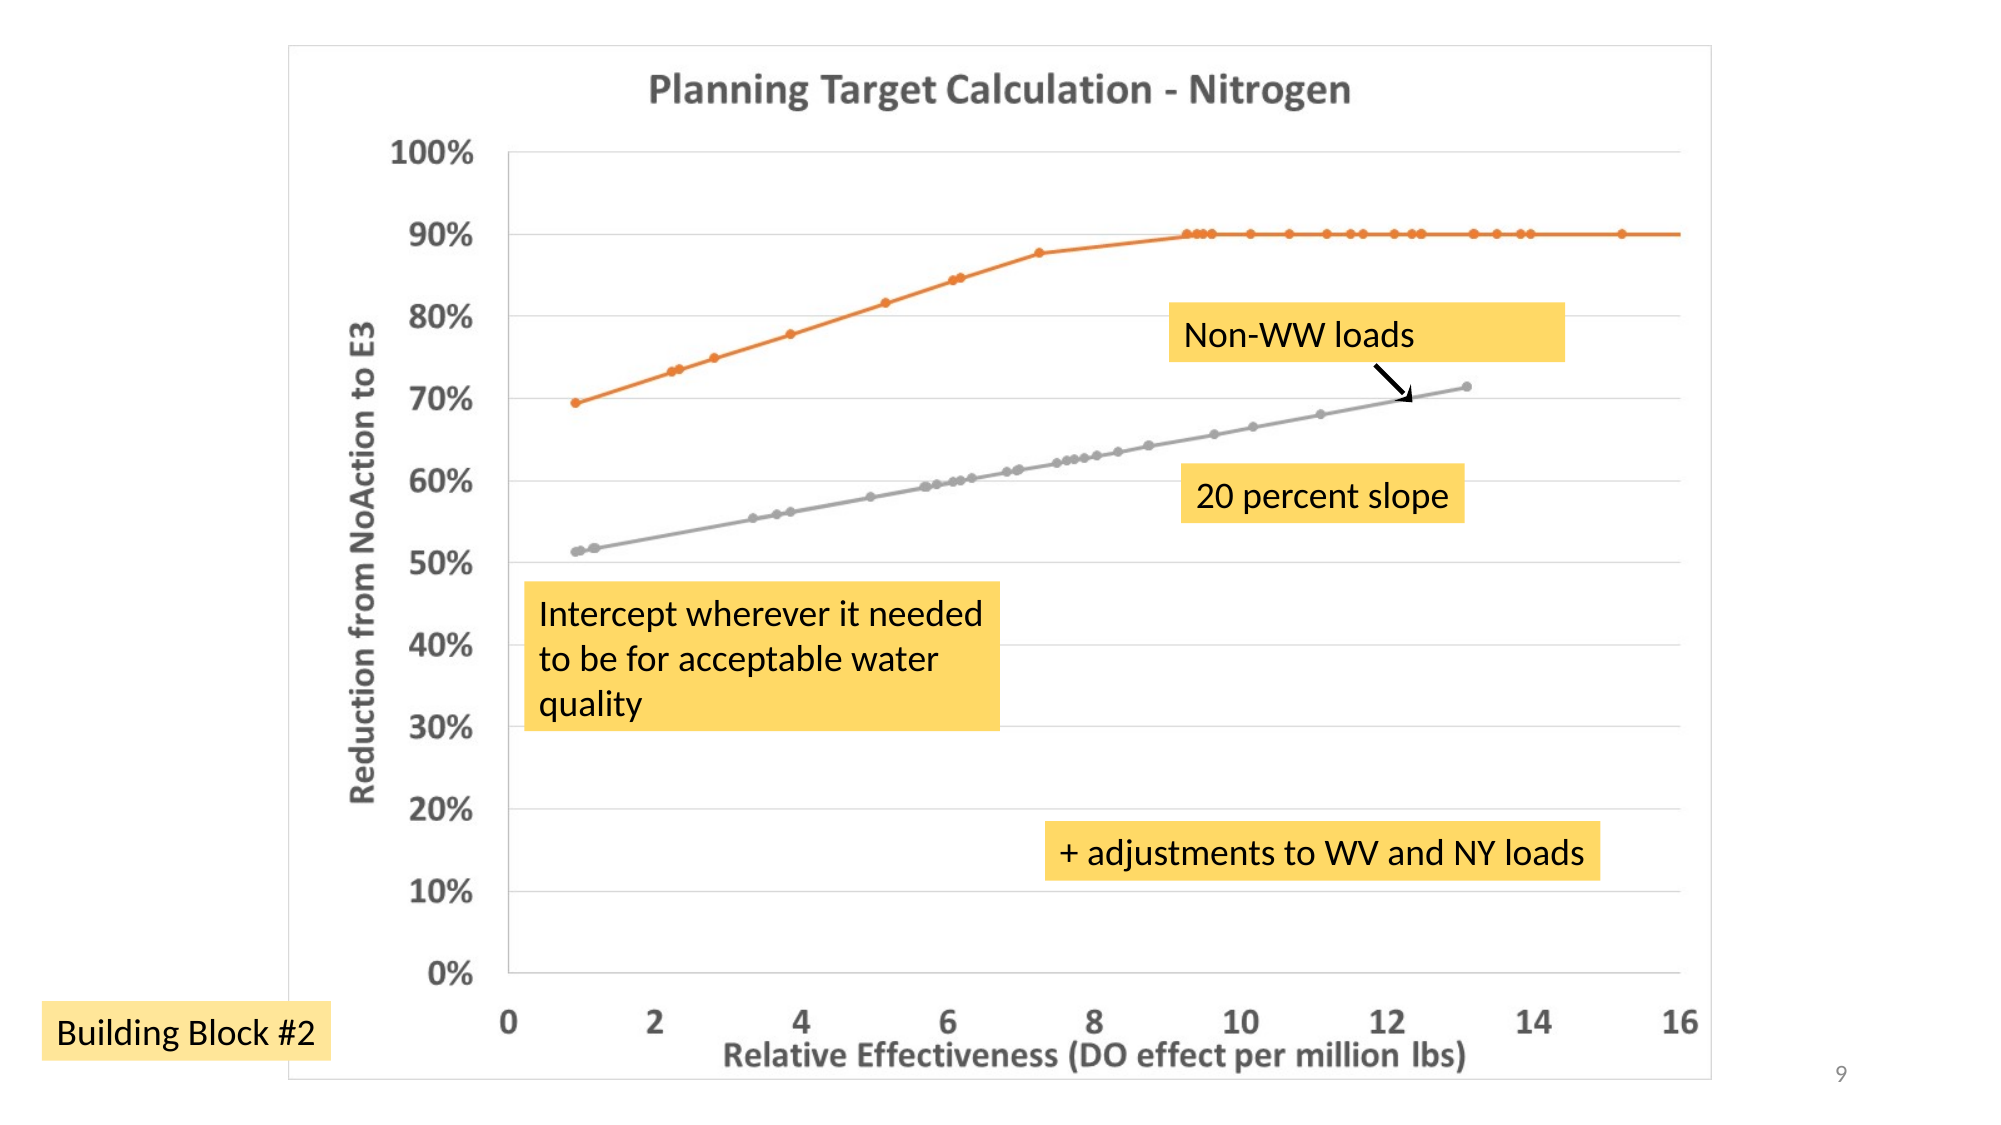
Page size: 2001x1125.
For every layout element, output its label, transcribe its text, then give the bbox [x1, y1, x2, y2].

slide_number 9 [1412, 1042, 1863, 1103]
text_box Building Block #2 [41, 1001, 288, 1061]
picture [288, 45, 1712, 1080]
